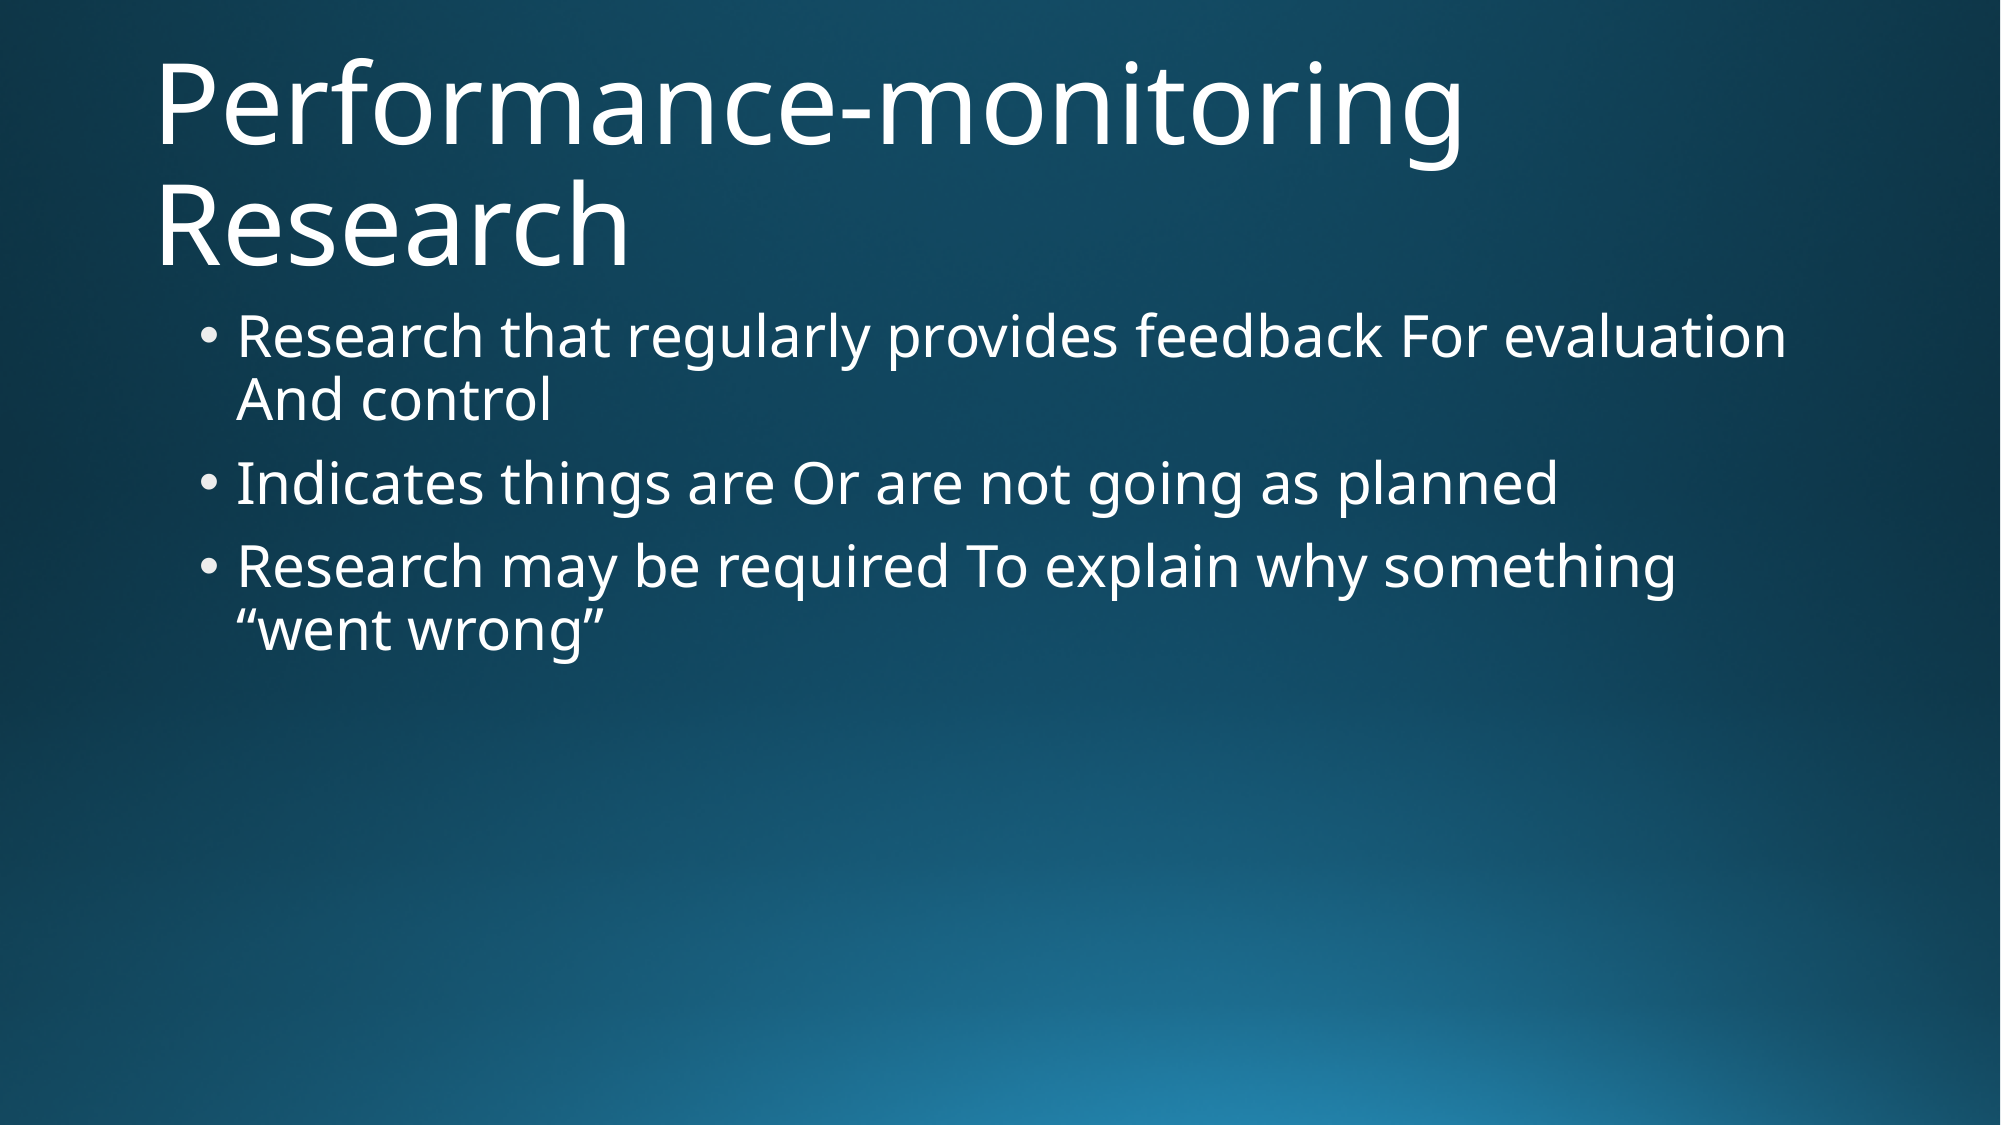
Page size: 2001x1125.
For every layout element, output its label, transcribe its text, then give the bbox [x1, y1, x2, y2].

picture [0, 0, 2001, 1125]
title Performance-monitoring Research [137, 59, 1863, 278]
list Research that regularly provides feedback For evaluation And control Indicates things are Or are not going as planned Research may be required To explain why something “went wrong” [183, 299, 1863, 1014]
